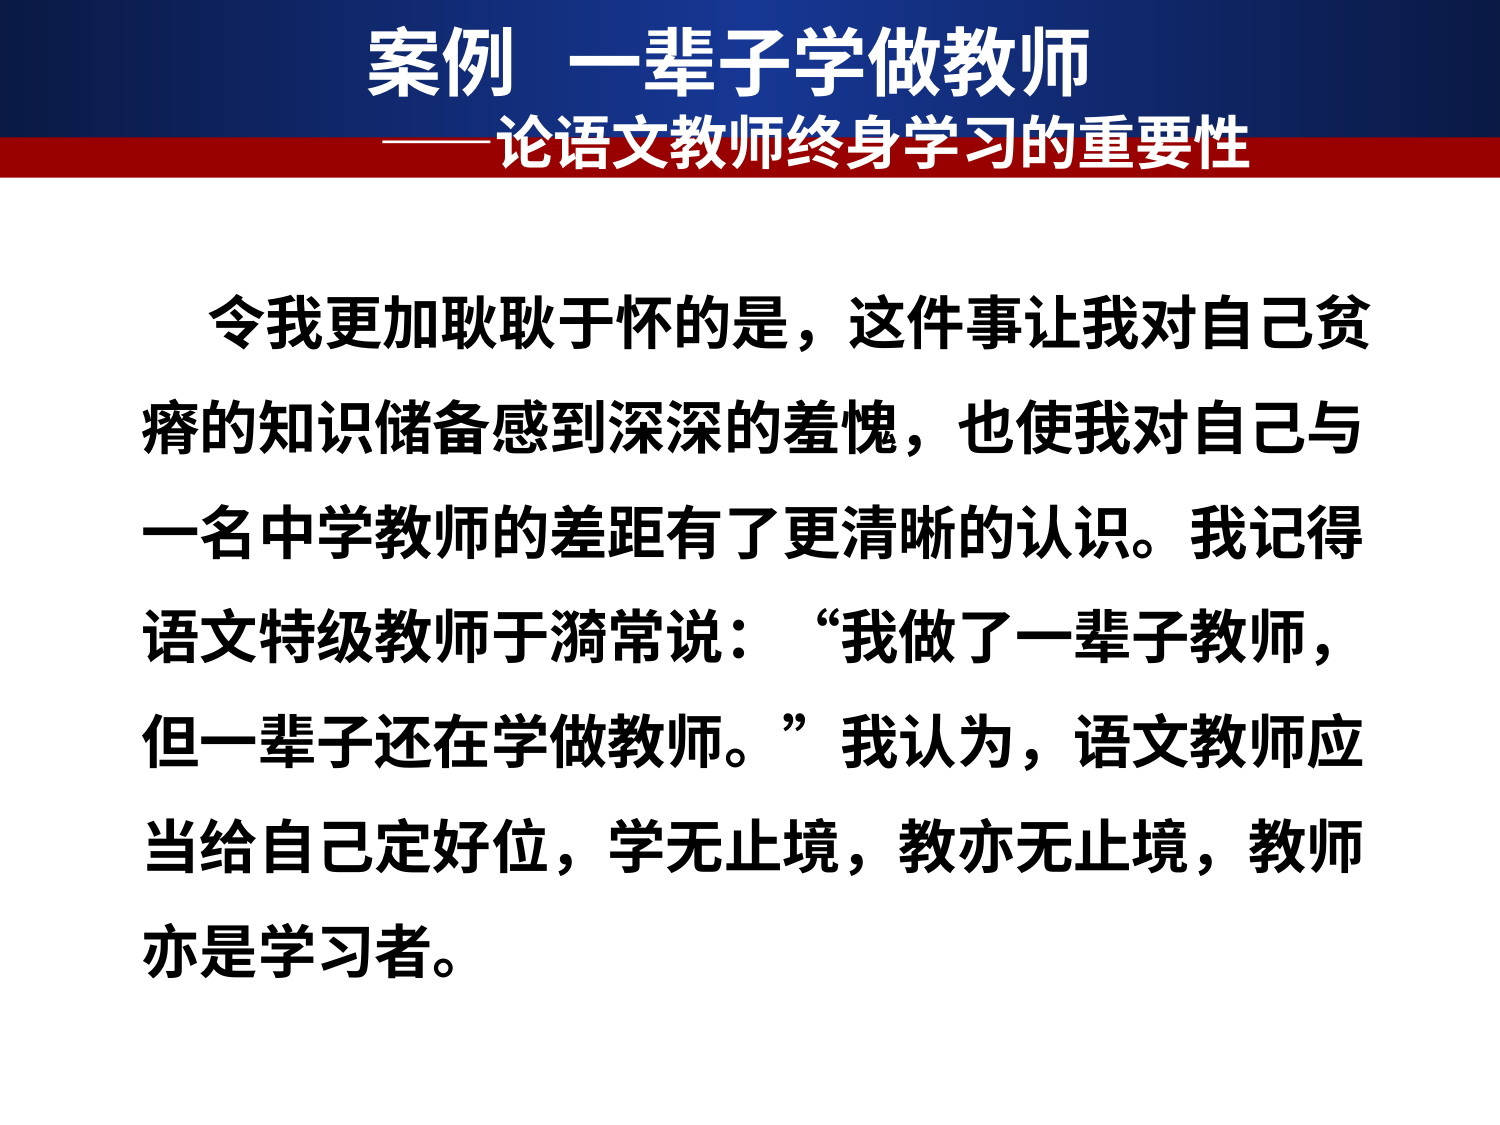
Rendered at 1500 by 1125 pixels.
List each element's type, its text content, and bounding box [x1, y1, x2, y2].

text_box 令我更加耿耿于怀的是，这件事让我对自己贫瘠的知识储备感到深深的羞愧，也使我对自己与一名中学教师的差距有了更清晰的认识。我记得语文特级教师于漪常说：“我做了一辈子教师，但一辈子还在学做教师。”我认为，语文教师应当给自己定好位，学无止境，教亦无止境，教师亦是学习者。 [126, 243, 1400, 993]
title 案例 一辈子学做教师 ——论语文教师终身学习的重要性 [0, 0, 1459, 192]
